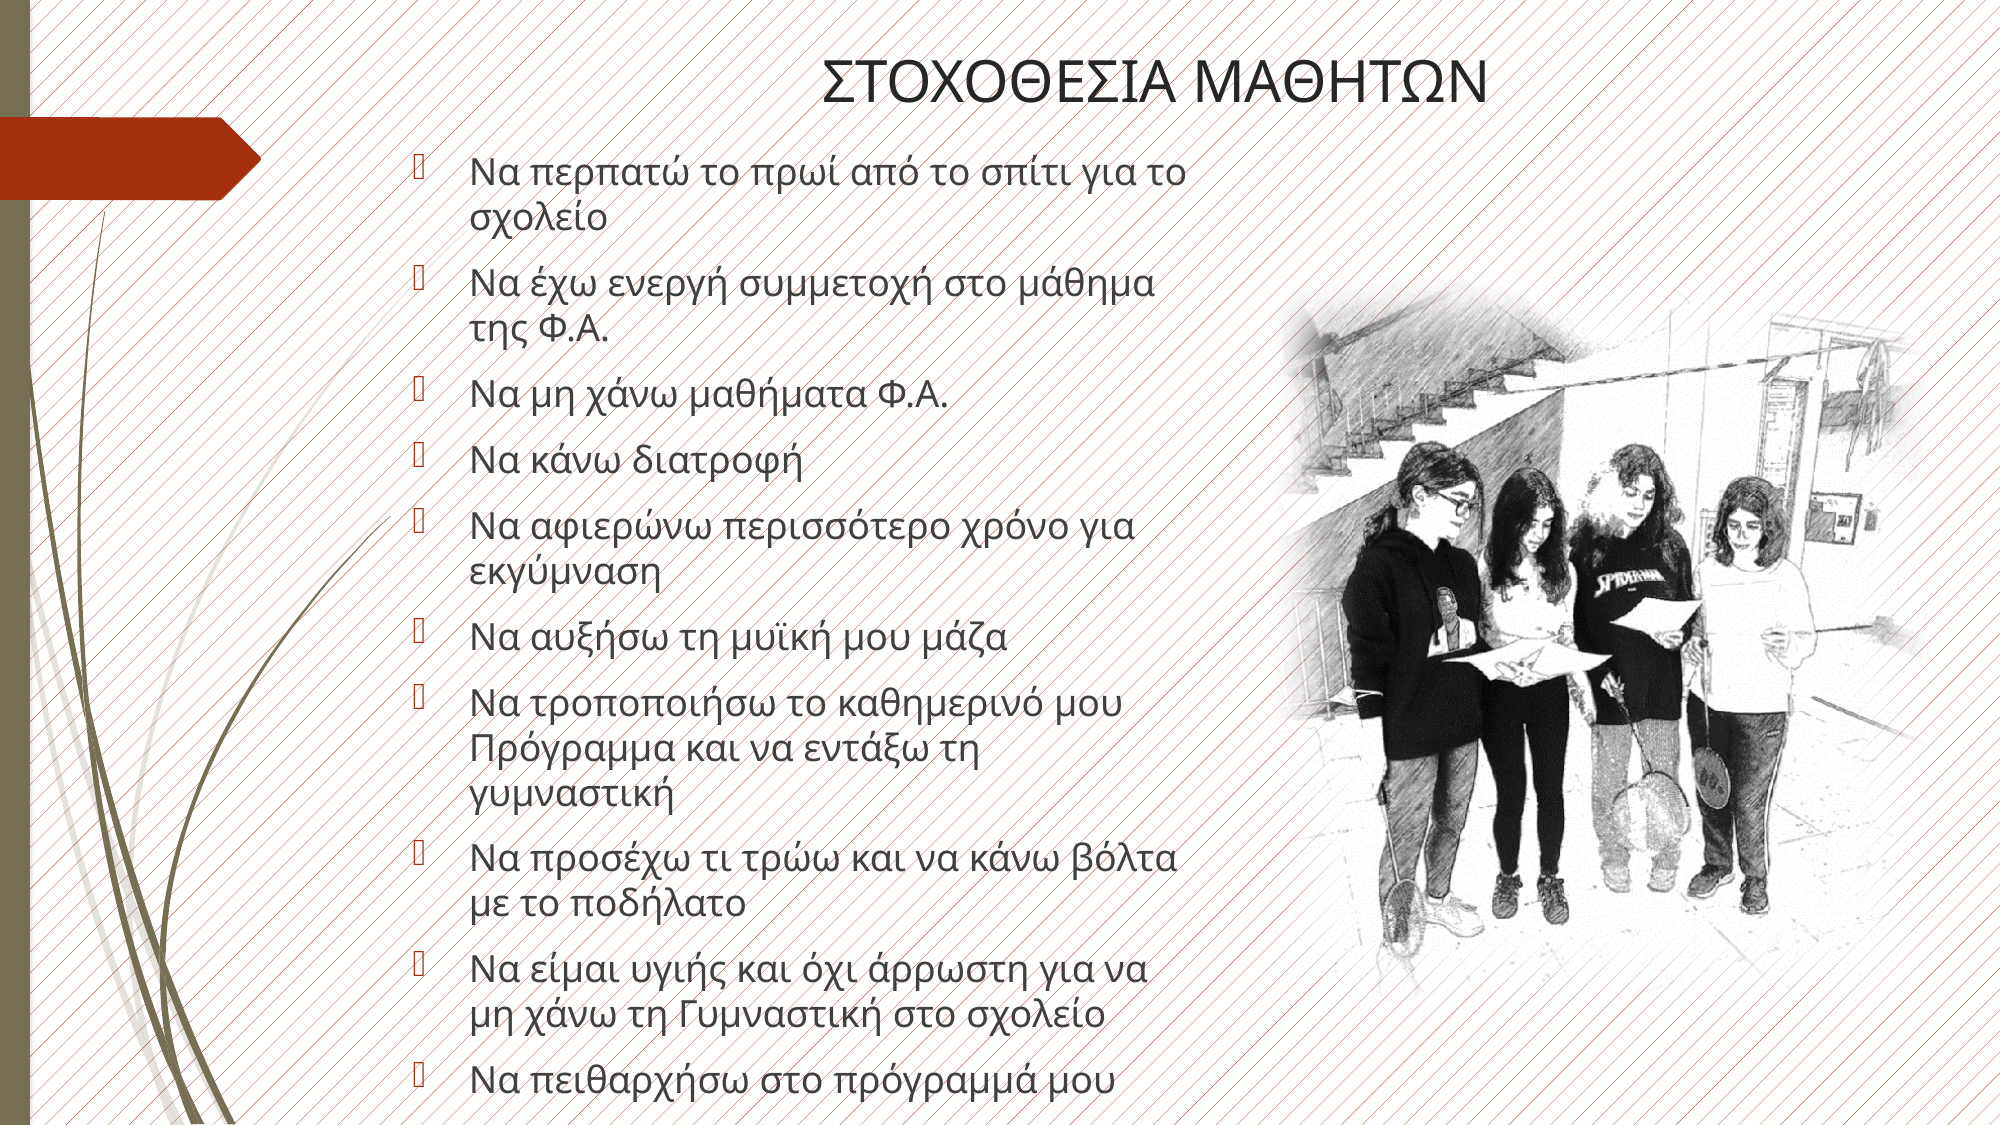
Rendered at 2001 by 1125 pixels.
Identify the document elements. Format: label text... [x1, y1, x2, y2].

list Να περπατώ το πρωί από το σπίτι για το σχολείο Να έχω ενεργή συμμετοχή στο μάθημα της Φ.Α. Να μη χάνω μαθήματα Φ.Α. Να κάνω διατροφή Να αφιερώνω περισσότερο χρόνο για εκγύμναση Να αυξήσω τη μυϊκή μου μάζα Να τροποποιήσω το καθημερινό μου Πρόγραμμα και να εντάξω τη γυμναστική Να προσέχω τι τρώω και να κάνω βόλτα με το ποδήλατο Να είμαι υγιής και όχι άρρωστη για να μη χάνω τη Γυμναστική στο σχολείο Να πειθαρχήσω στο πρόγραμμά μου [397, 140, 1211, 1106]
title ΣΤΟΧΟΘΕΣΙΑ ΜΑΘΗΤΩΝ [425, 37, 1888, 141]
picture [1265, 267, 1940, 1023]
